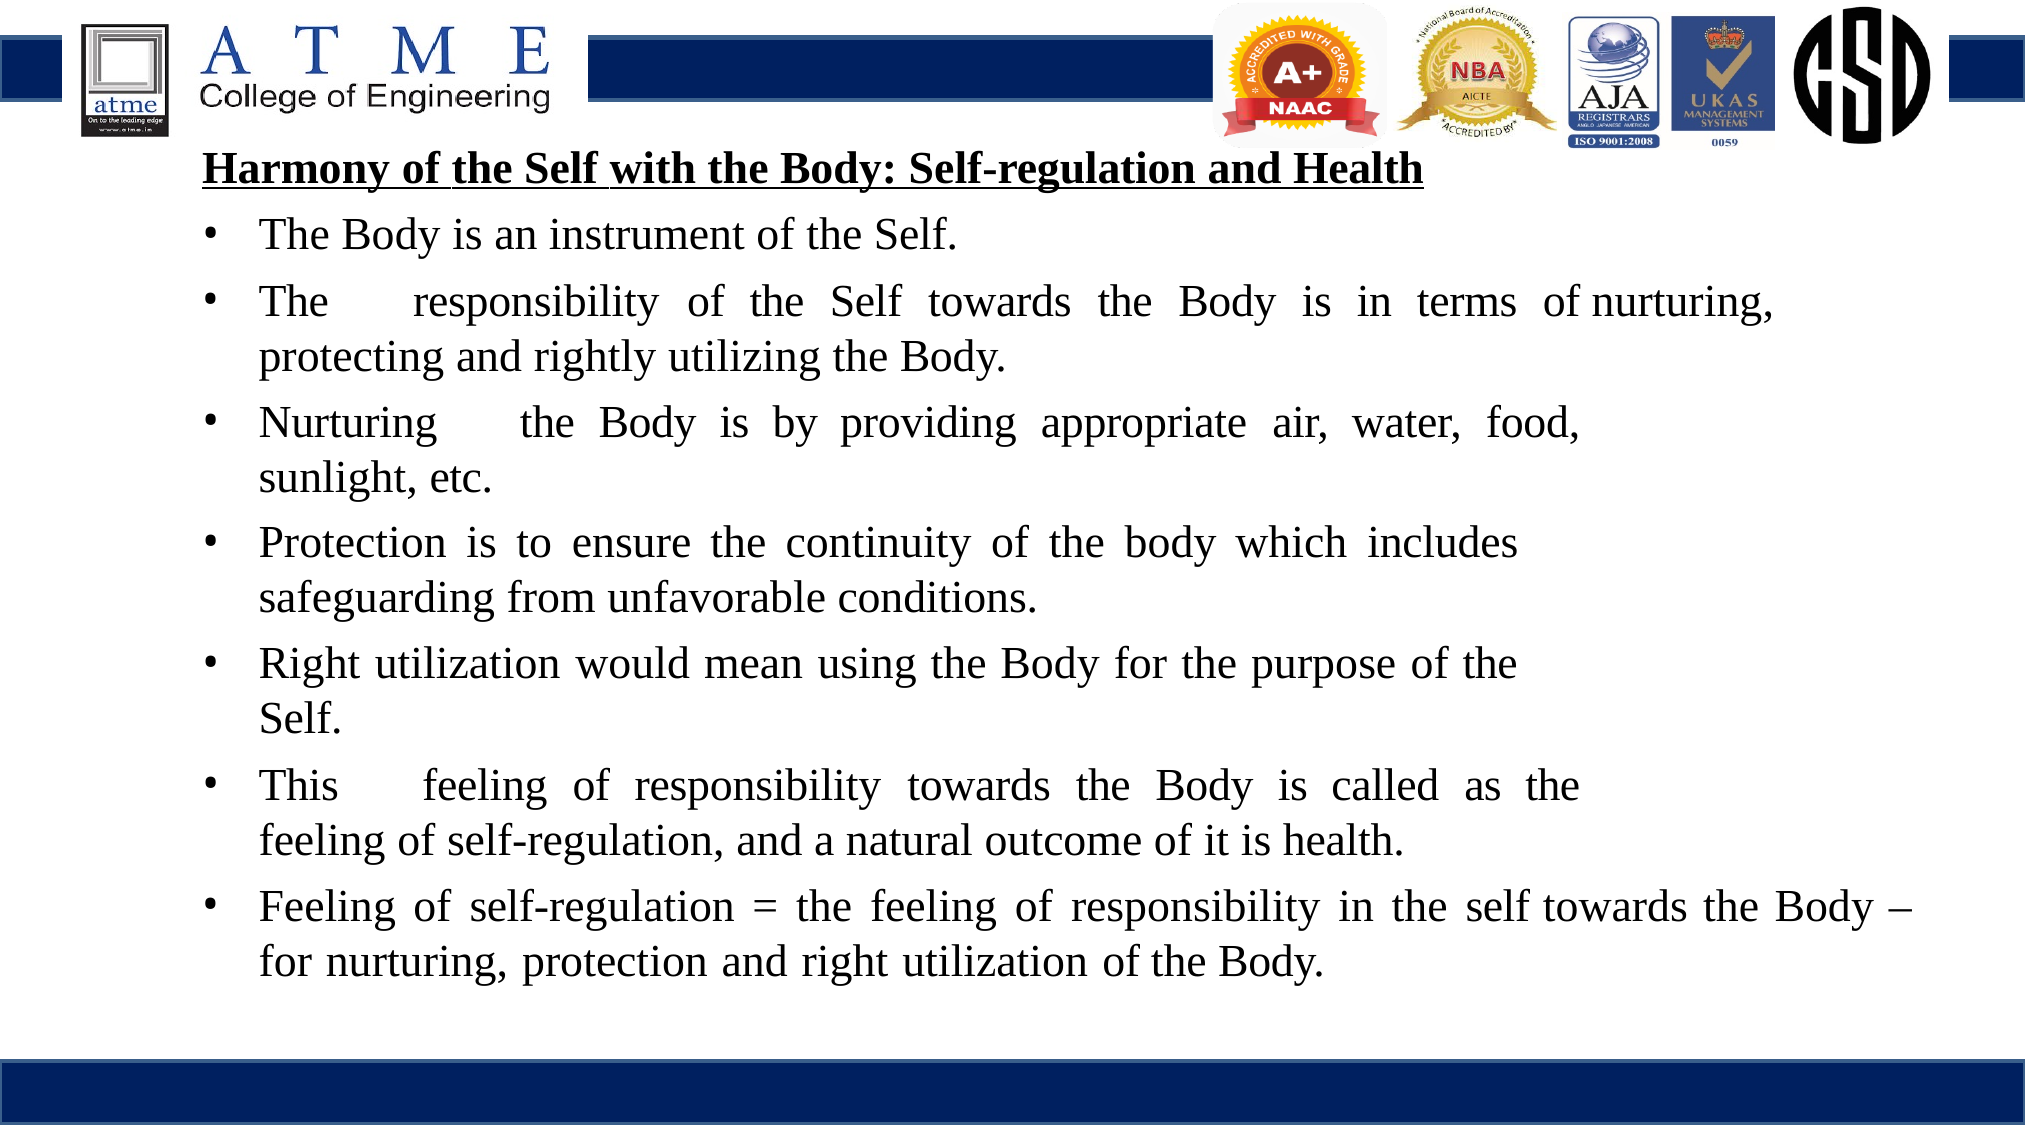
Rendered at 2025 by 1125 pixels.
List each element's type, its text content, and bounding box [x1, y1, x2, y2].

picture [1212, 0, 1949, 150]
text_box Harmony of the Self with the Body: Self-regulation and Health The Body is an instrument of the Self. The responsibility of the Self towards the Body is in terms of nurturing, protecting and rightly utilizing the Body. Nurturing the Body is by providing appropriate air, water, food, sunlight, etc. Protection is to ensure the continuity of the body which includes safeguarding from unfavorable conditions. Right utilization would mean using the Body for the purpose of the Self. This feeling of responsibility towards the Body is called as the feeling of self-regulation, and a natural outcome of it is health. Feeling of self-regulation = the feeling of responsibility in the self towards the Body – for nurturing, protection and right utilization of the Body. [199, 125, 1913, 986]
picture [62, 0, 588, 157]
